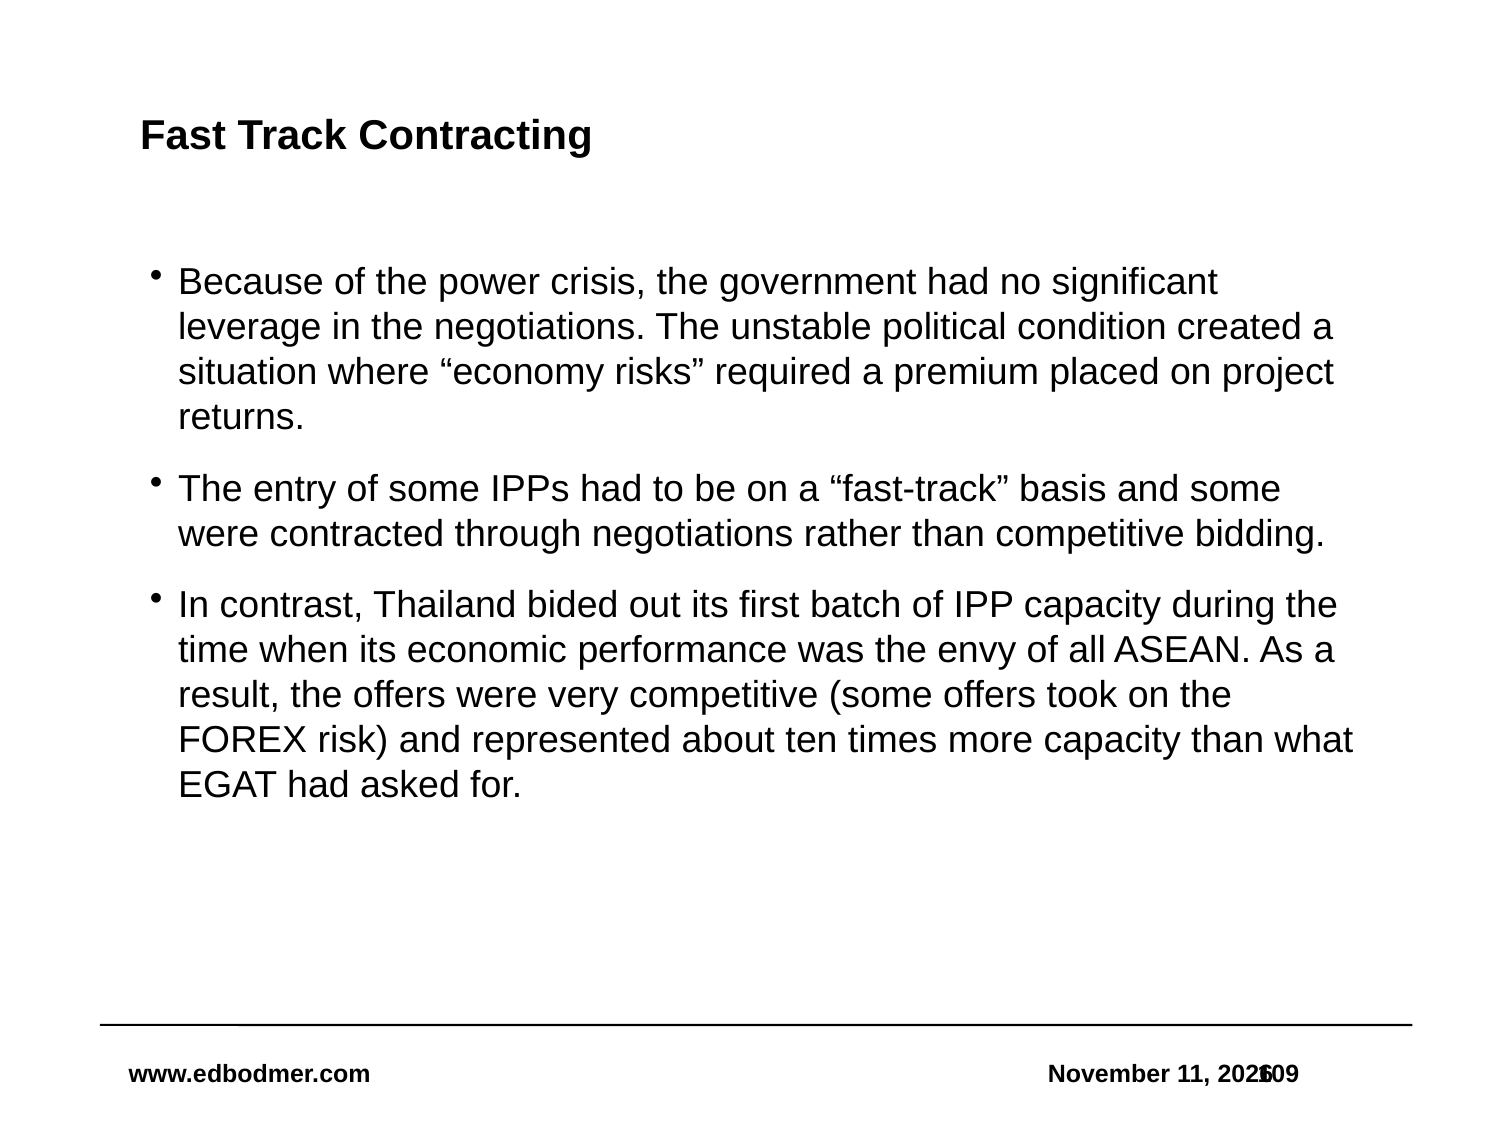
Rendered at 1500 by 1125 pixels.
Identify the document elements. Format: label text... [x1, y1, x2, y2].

list Because of the power crisis, the government had no significant leverage in the negotiations. The unstable political condition created a situation where “economy risks” required a premium placed on project returns. The entry of some IPPs had to be on a “fast-track” basis and some were contracted through negotiations rather than competitive bidding. In contrast, Thailand bided out its first batch of IPP capacity during the time when its economic performance was the envy of all ASEAN. As a result, the offers were very competitive (some offers took on the FOREX risk) and represented about ten times more capacity than what EGAT had asked for. [124, 249, 1376, 1001]
title Fast Track Contracting [124, 99, 1288, 226]
